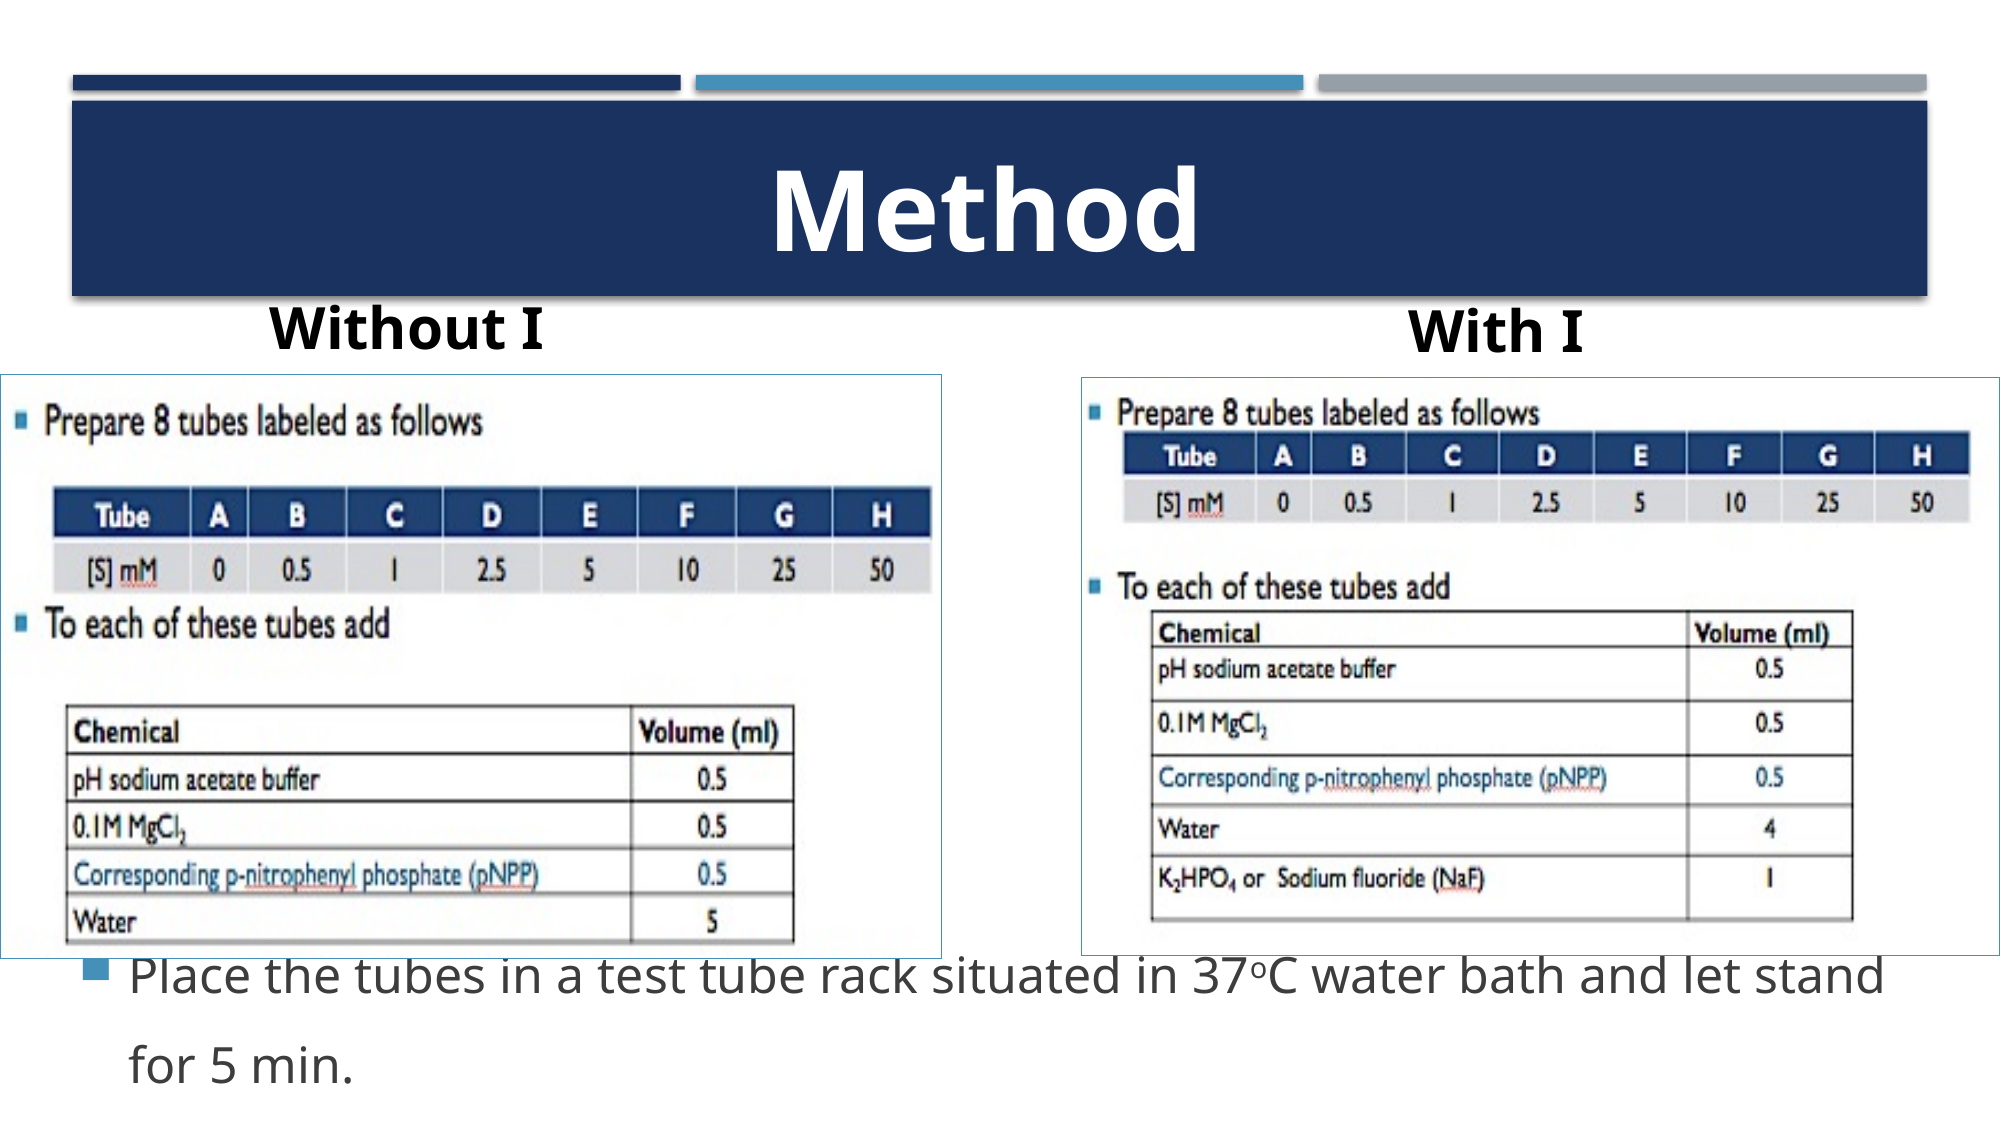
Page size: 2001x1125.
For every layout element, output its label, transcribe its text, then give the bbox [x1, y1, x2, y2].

title Method [95, 115, 1905, 282]
picture [0, 373, 943, 960]
text_box Without I [255, 283, 575, 369]
text_box With I [1393, 287, 1714, 372]
picture [1080, 377, 2000, 956]
list Place the tubes in a test tube rack situated in 37oC water bath and let stand for 5 min. [63, 635, 1929, 1125]
